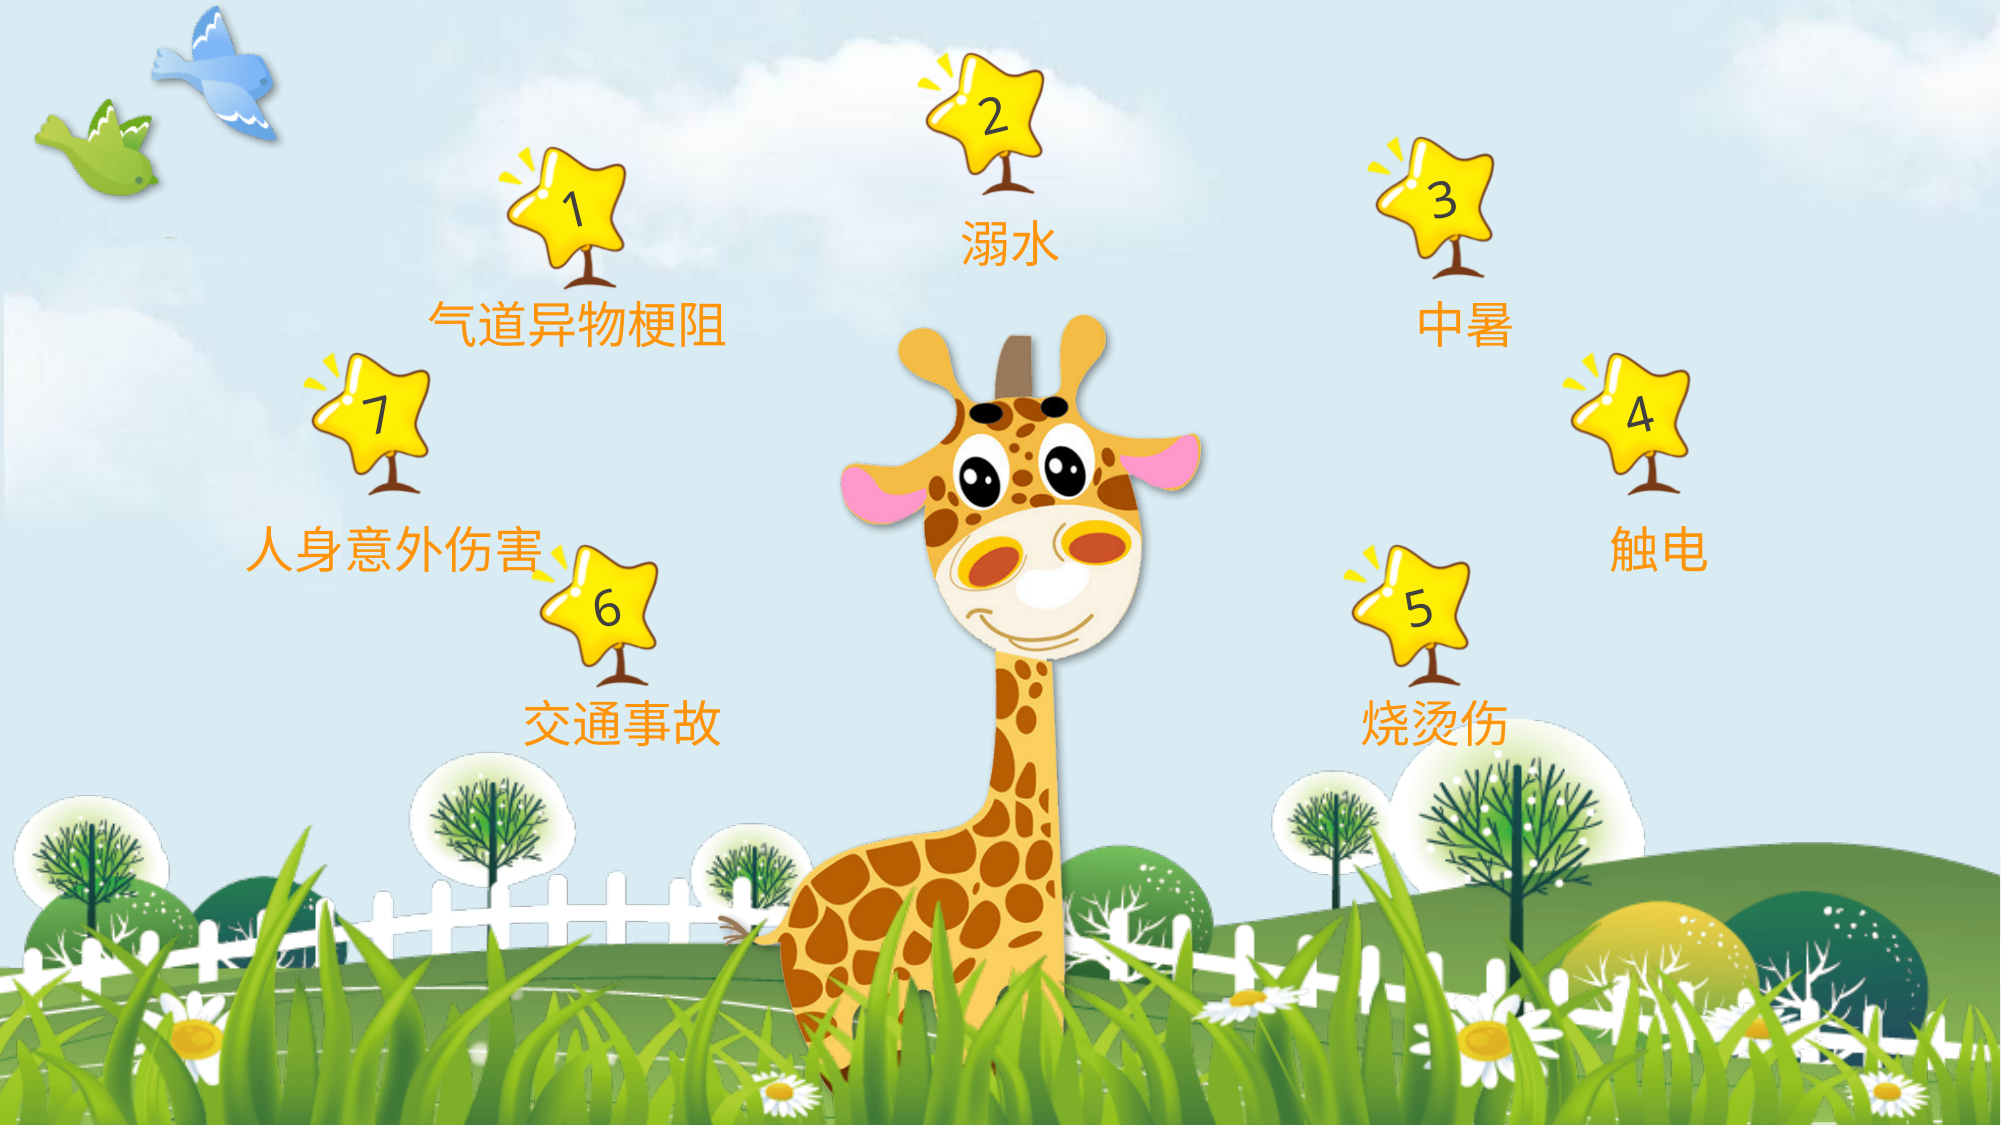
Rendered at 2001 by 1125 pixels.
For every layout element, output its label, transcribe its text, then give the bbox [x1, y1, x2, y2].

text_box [1337, 534, 1485, 688]
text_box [912, 42, 1059, 196]
text_box 溺水 [837, 205, 1183, 280]
text_box 烧烫伤 [1262, 685, 1609, 719]
text_box 气道异物梗阻 [404, 285, 750, 361]
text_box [1362, 126, 1509, 280]
text_box 人身意外伤害 [221, 511, 568, 586]
text_box 触电 [1486, 511, 1833, 586]
picture [0, 0, 2001, 1125]
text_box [493, 136, 641, 290]
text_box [525, 534, 673, 688]
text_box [298, 342, 445, 496]
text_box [1557, 342, 1705, 496]
text_box 交通事故 [449, 685, 716, 719]
text_box 中暑 [1292, 285, 1639, 361]
